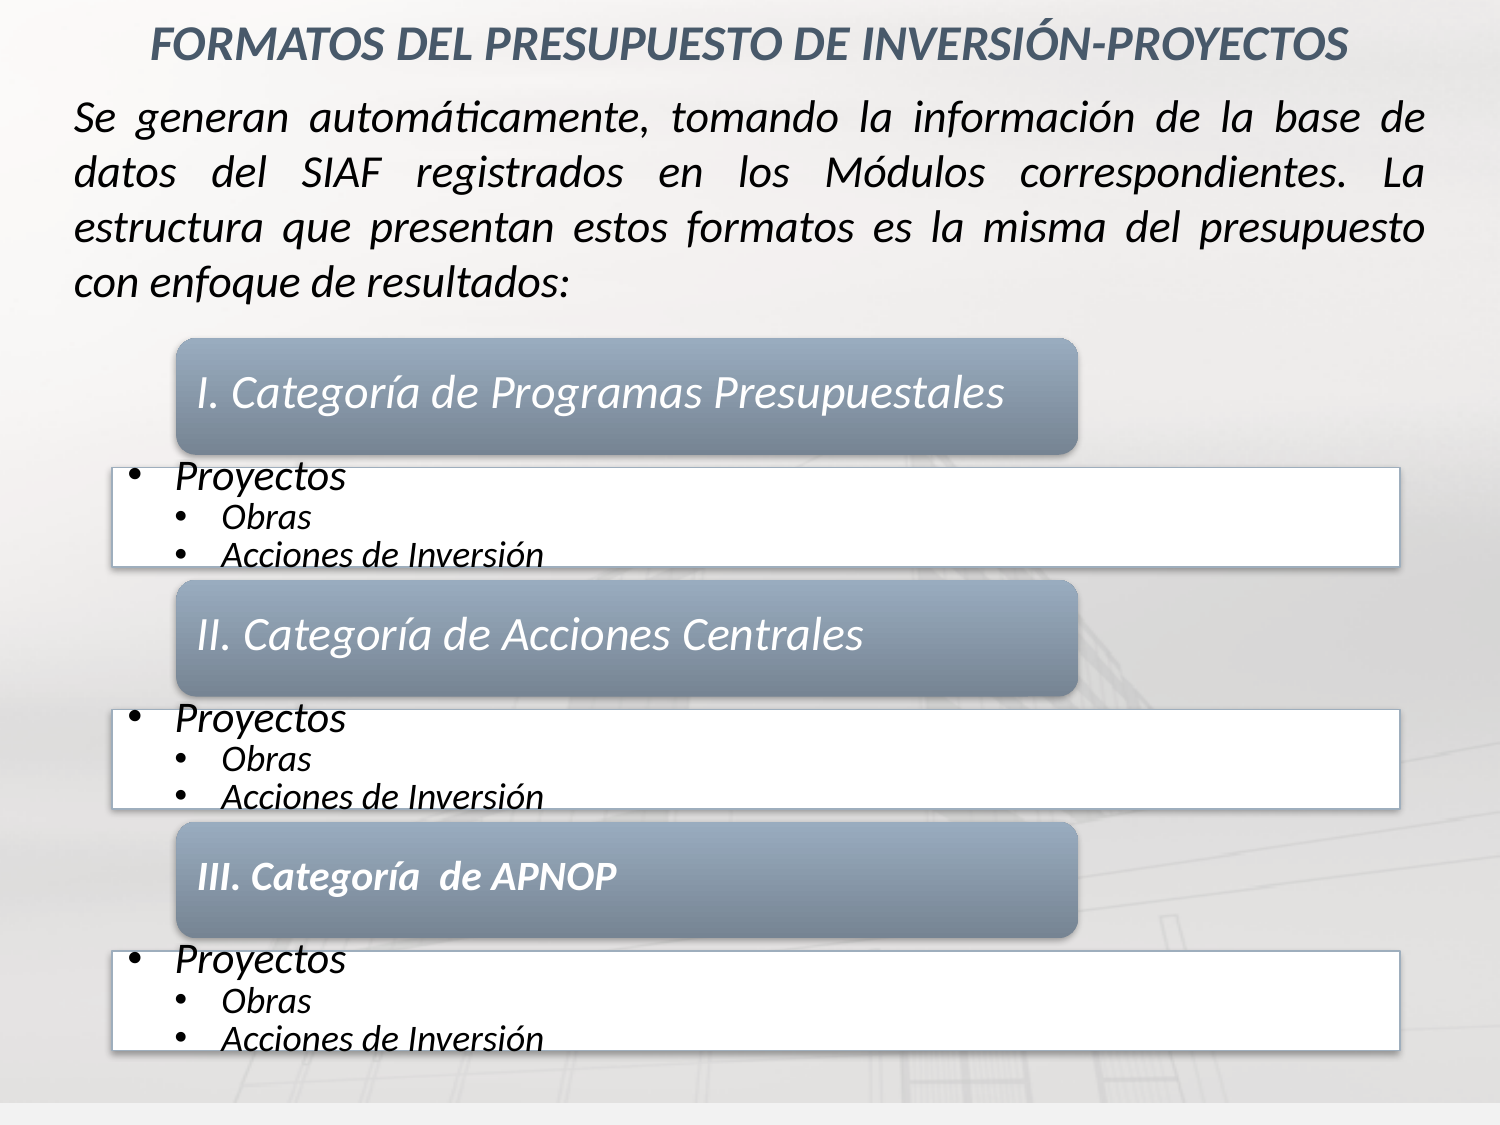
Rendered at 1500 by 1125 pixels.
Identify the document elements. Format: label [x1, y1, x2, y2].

picture [0, 0, 1500, 1103]
text_box [111, 325, 1401, 1051]
